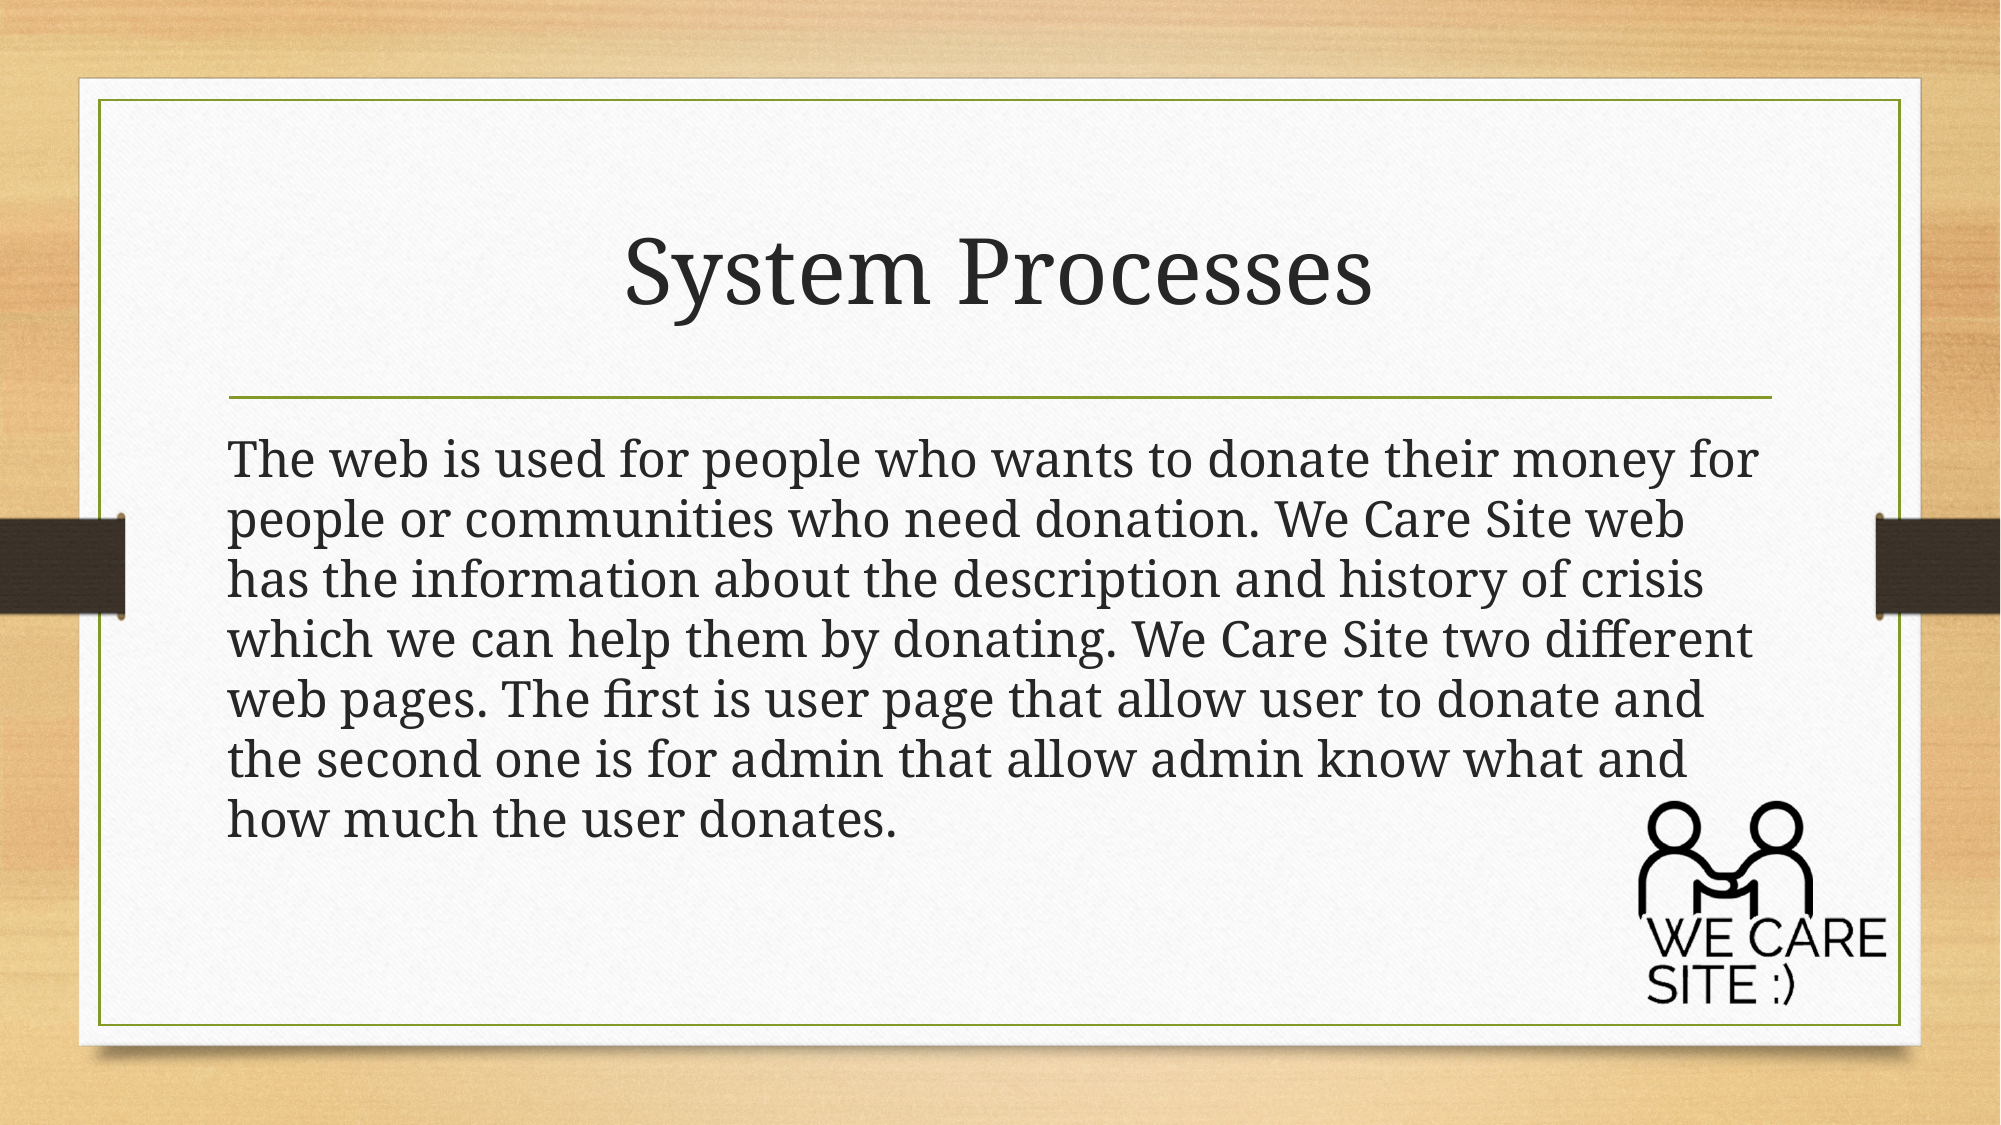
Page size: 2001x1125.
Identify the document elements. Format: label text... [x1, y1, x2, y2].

title System Processes [212, 161, 1788, 375]
picture [0, 0, 2001, 1125]
list The web is used for people who wants to donate their money for people or communities who need donation. We Care Site web has the information about the description and history of crisis which we can help them by donating. We Care Site two different web pages. The first is user page that allow user to donate and the second one is for admin that allow admin know what and how much the user donates. [212, 419, 1788, 964]
